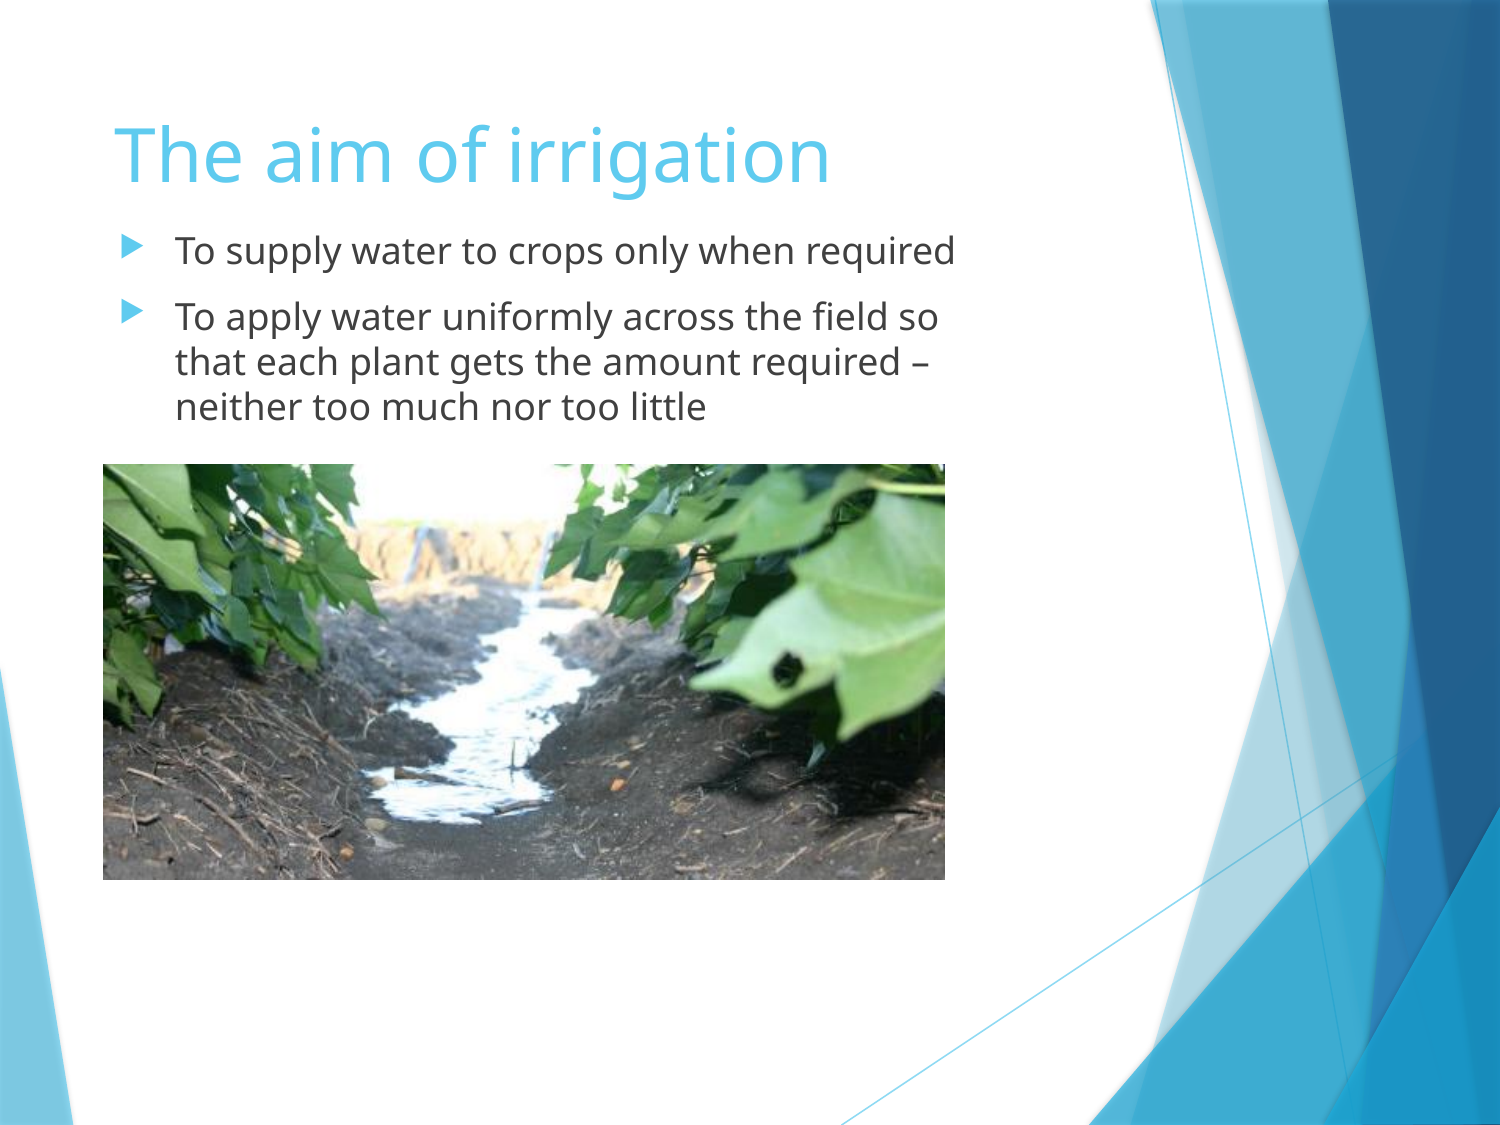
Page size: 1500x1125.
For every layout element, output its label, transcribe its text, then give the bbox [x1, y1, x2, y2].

picture [103, 463, 945, 880]
title The aim of irrigation [99, 99, 1142, 317]
list To supply water to crops only when required To apply water uniformly across the field so that each plant gets the amount required – neither too much nor too little [103, 219, 975, 465]
